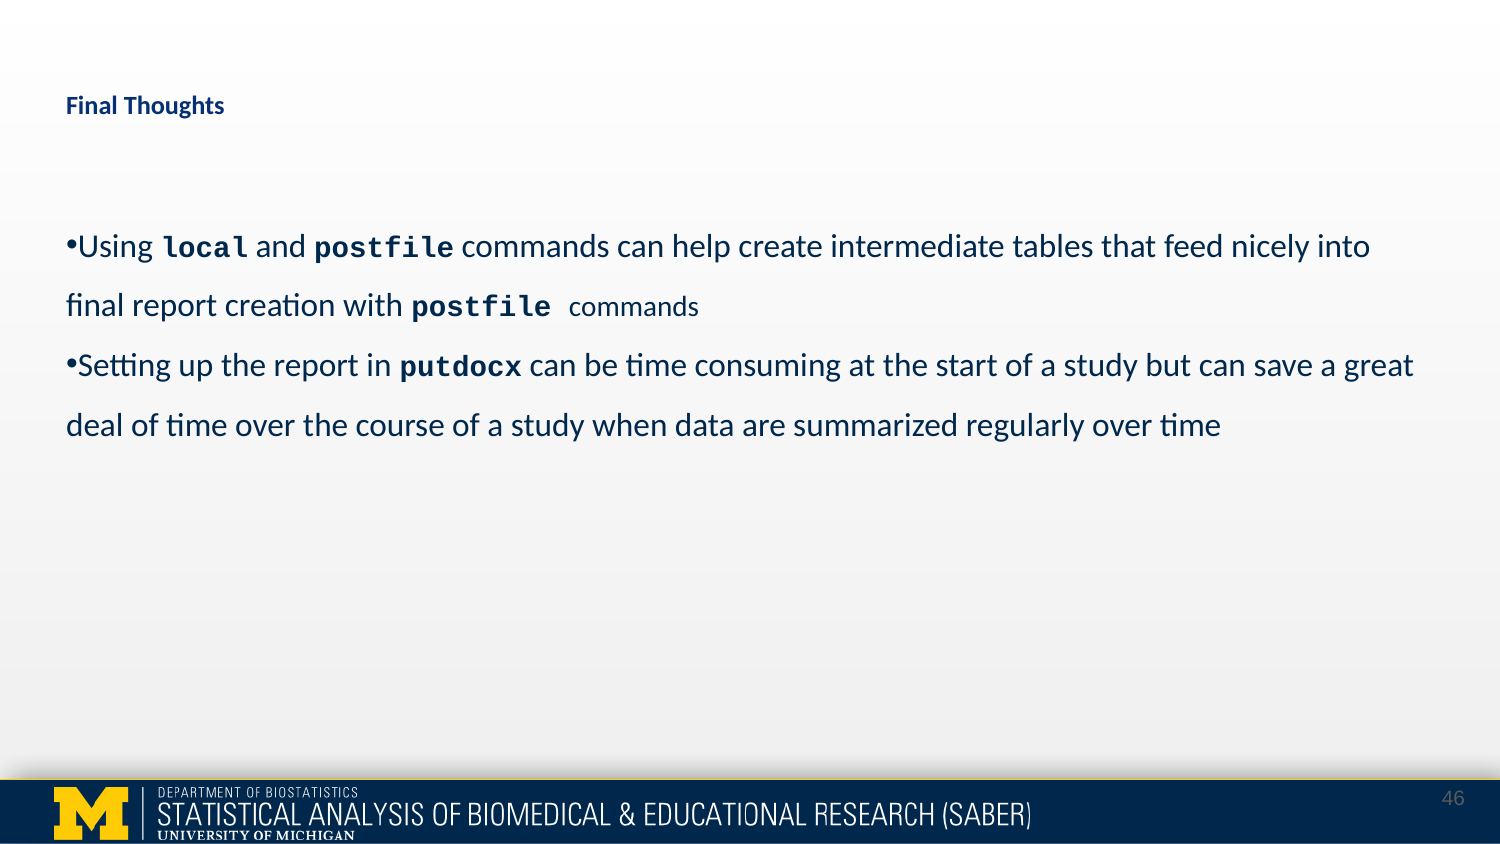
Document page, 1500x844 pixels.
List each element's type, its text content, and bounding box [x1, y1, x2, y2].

list Using local and postfile commands can help create intermediate tables that feed nicely into final report creation with postfile commands Setting up the report in putdocx can be time consuming at the start of a study but can save a great deal of time over the course of a study when data are summarized regularly over time [51, 189, 1449, 750]
title Final Thoughts [51, 72, 1449, 167]
slide_number 46 [1389, 764, 1480, 830]
picture [54, 787, 1030, 840]
